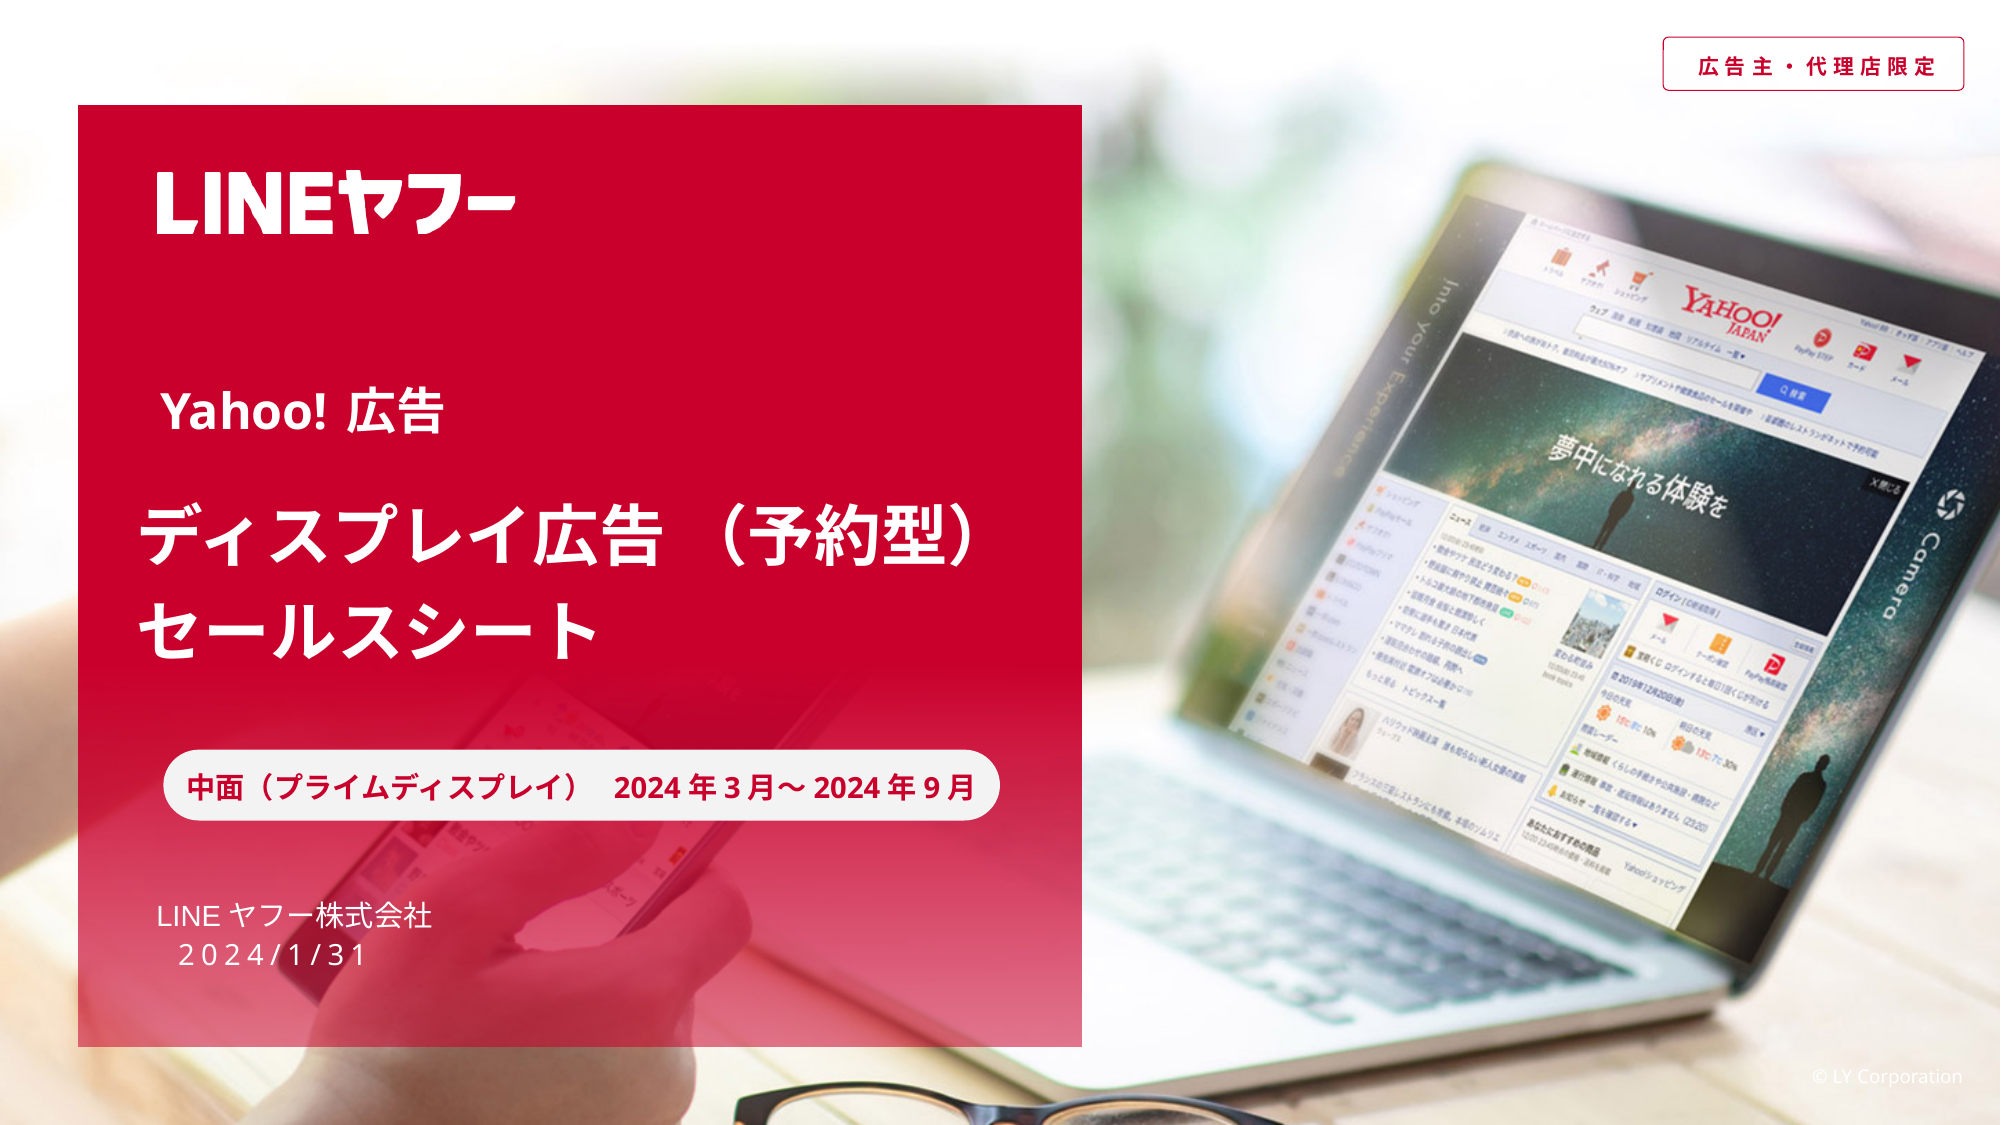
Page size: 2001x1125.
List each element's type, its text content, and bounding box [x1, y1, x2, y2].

picture [0, 0, 2000, 1125]
title ディスプレイ広告 （予約型） セールスシート [129, 457, 1069, 690]
